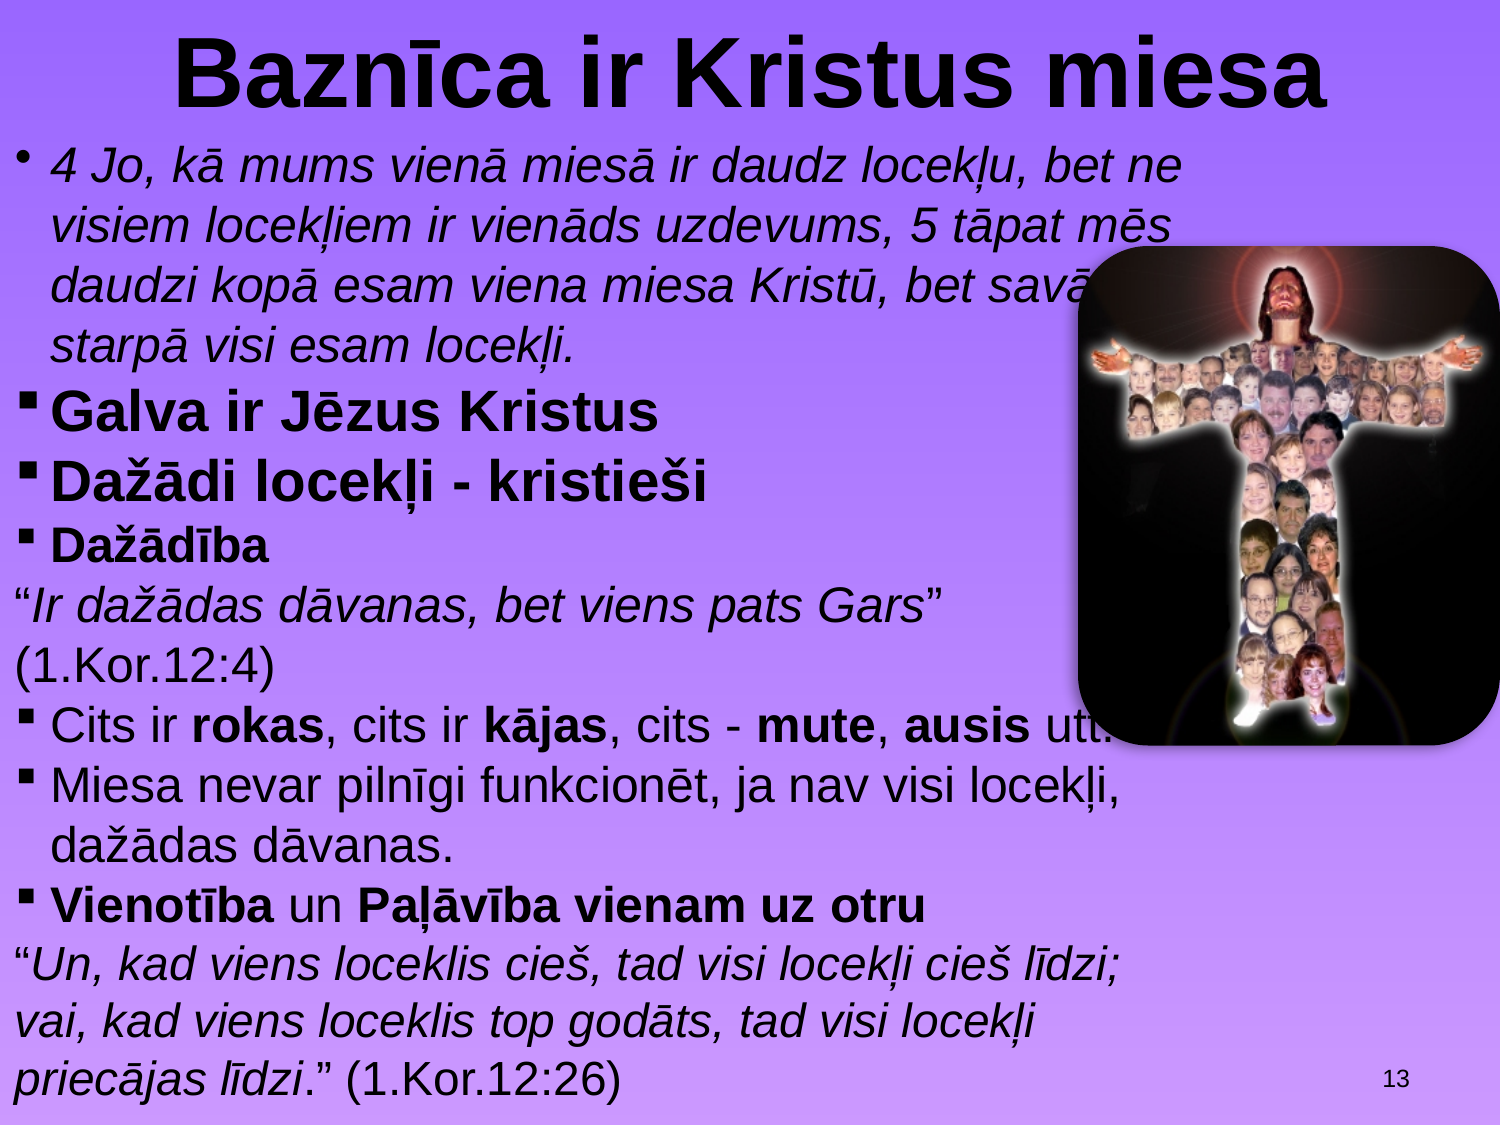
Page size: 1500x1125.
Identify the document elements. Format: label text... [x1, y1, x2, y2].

text_box 13 [1219, 1024, 1425, 1100]
text_box Baznīca ir Kristus miesa [0, 0, 1500, 135]
picture [1077, 245, 1500, 746]
text_box 4 Jo, kā mums vienā miesā ir daudz locekļu, bet ne visiem locekļiem ir vienāds uzdevums, 5 tāpat mēs daudzi kopā esam viena miesa Kristū, bet savā starpā visi esam locekļi. Galva ir Jēzus Kristus Dažādi locekļi - kristieši Dažādība “Ir dažādas dāvanas, bet viens pats Gars” (1.Kor.12:4) Cits ir rokas, cits ir kājas, cits - mute, ausis utt. Miesa nevar pilnīgi funkcionēt, ja nav visi locekļi, dažādas dāvanas. Vienotība un Paļāvība vienam uz otru “Un, kad viens loceklis cieš, tad visi locekļi cieš līdzi; vai, kad viens loceklis top godāts, tad visi locekļi priecājas līdzi.” (1.Kor.12:26) [0, 125, 1219, 1113]
